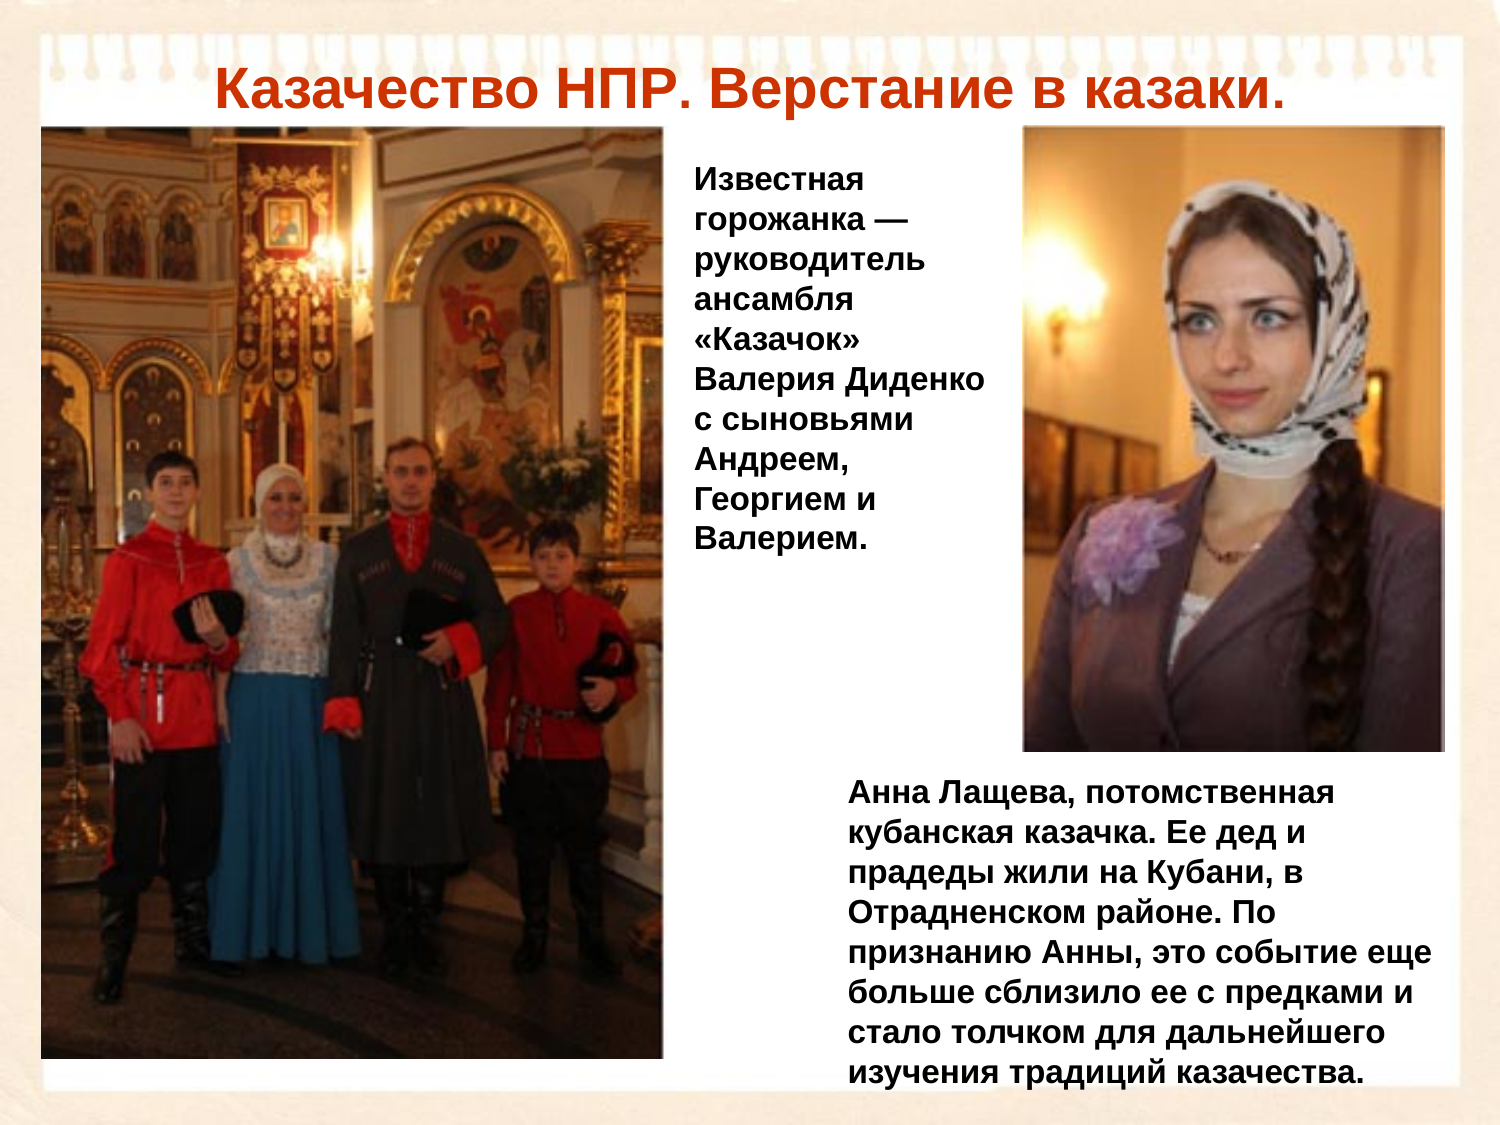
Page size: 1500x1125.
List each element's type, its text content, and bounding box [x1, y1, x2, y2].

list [40, 125, 668, 1059]
picture [0, 0, 1500, 1125]
text_box Известная горожанка — руководитель ансамбля «Казачок» Валерия Диденко с сыновьями Андреем, Георгием и Валерием. [679, 150, 1010, 564]
text_box Анна Лащева, потомственная кубанская казачка. Ее дед и прадеды жили на Кубани, в Отрадненском районе. По признанию Анны, это событие еще больше сблизило ее с предками и стало толчком для дальнейшего изучения традиций казачества. [832, 763, 1465, 1098]
title Казачество НПР. Верстание в казаки. [74, 44, 1426, 126]
